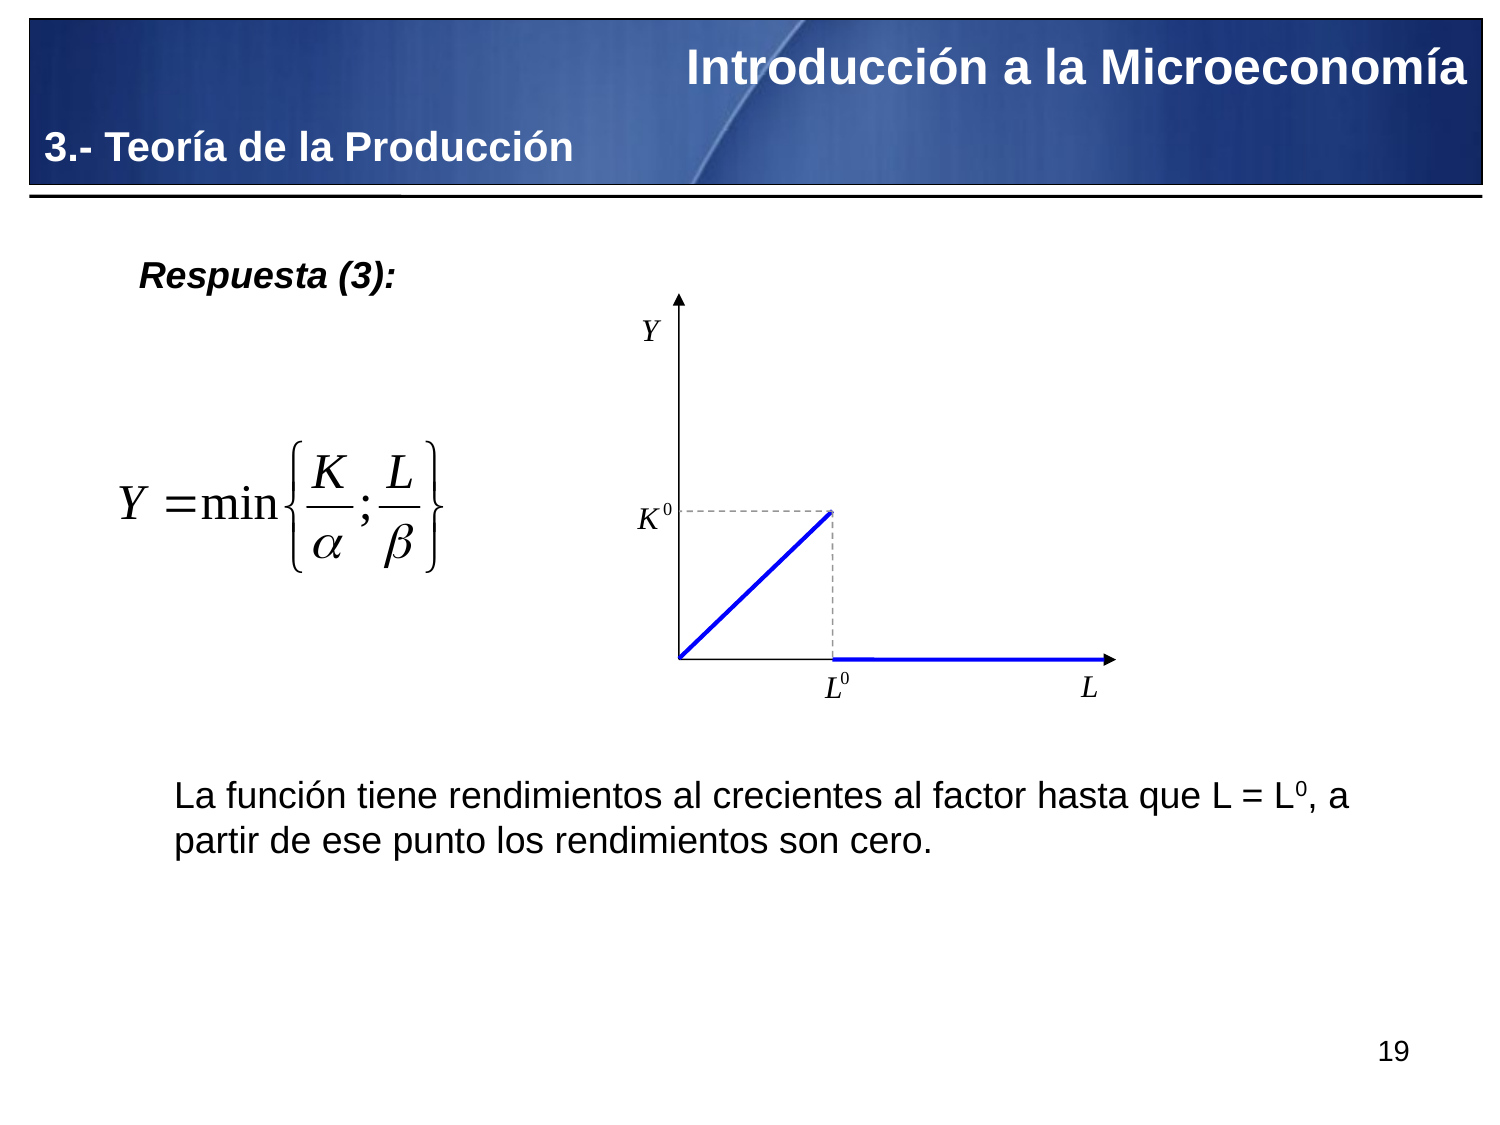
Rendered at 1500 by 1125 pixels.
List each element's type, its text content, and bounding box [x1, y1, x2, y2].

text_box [631, 292, 1117, 705]
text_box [111, 432, 454, 583]
text_box Introducción a la Microeconomía [608, 26, 1483, 102]
text_box [29, 19, 1483, 185]
text_box La función tiene rendimientos al crecientes al factor hasta que L = L0, a partir de ese punto los rendimientos son cero. [159, 763, 1376, 868]
text_box 3.- Teoría de la Producción [29, 112, 632, 178]
text_box Respuesta (3): [123, 243, 467, 304]
slide_number 19 [1074, 1024, 1426, 1103]
